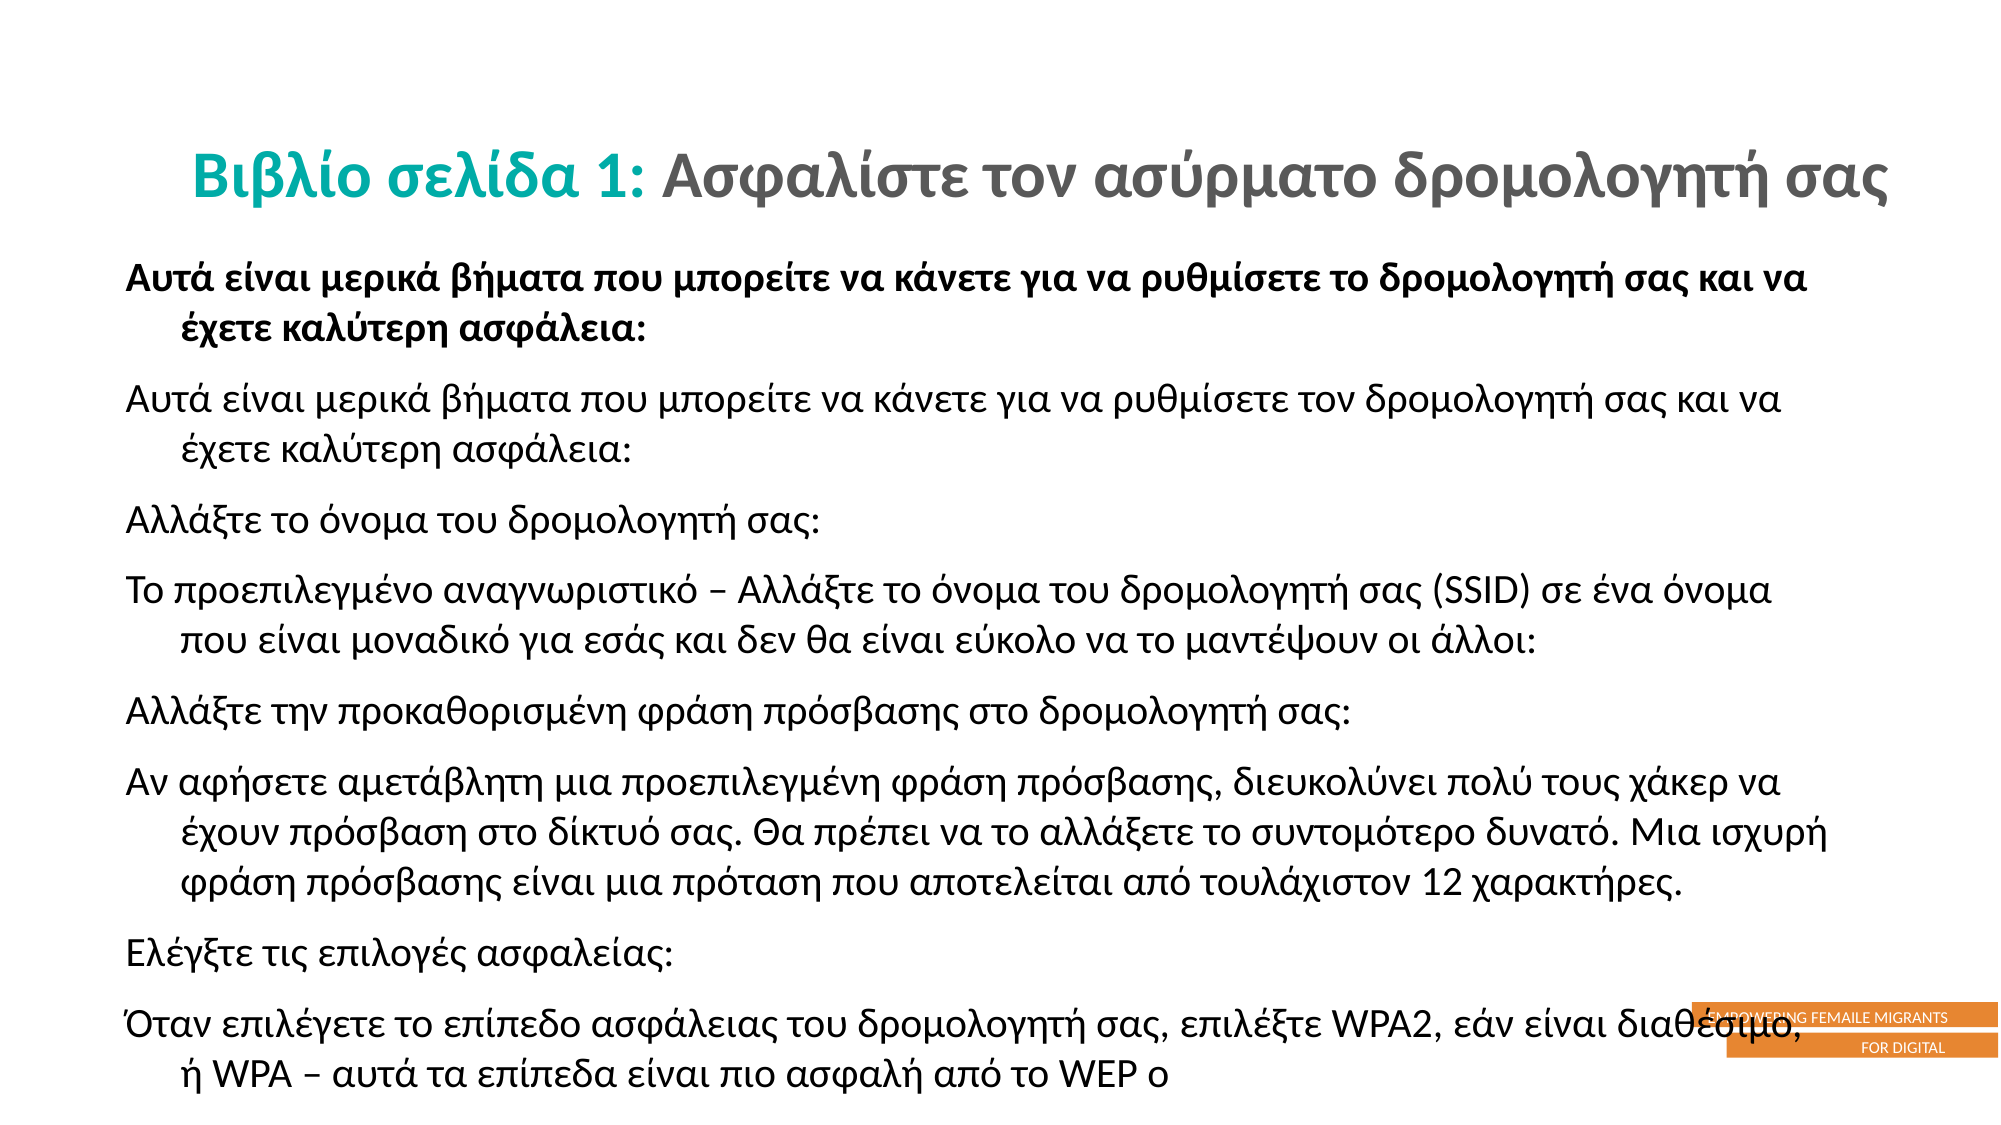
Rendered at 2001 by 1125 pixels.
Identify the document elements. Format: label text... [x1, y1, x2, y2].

text_box Αυτά είναι μερικά βήματα που μπορείτε να κάνετε για να ρυθμίσετε το δρομολογητή σας και να έχετε καλύτερη ασφάλεια: Αυτά είναι μερικά βήματα που μπορείτε να κάνετε για να ρυθμίσετε τον δρομολογητή σας και να έχετε καλύτερη ασφάλεια: Αλλάξτε το όνομα του δρομολογητή σας: Το προεπιλεγμένο αναγνωριστικό – Αλλάξτε το όνομα του δρομολογητή σας (SSID) σε ένα όνομα που είναι μοναδικό για εσάς και δεν θα είναι εύκολο να το μαντέψουν οι άλλοι: Αλλάξτε την προκαθορισμένη φράση πρόσβασης στο δρομολογητή σας: Αν αφήσετε αμετάβλητη μια προεπιλεγμένη φράση πρόσβασης, διευκολύνει πολύ τους χάκερ να έχουν πρόσβαση στο δίκτυό σας. Θα πρέπει να το αλλάξετε το συντομότερο δυνατό. Μια ισχυρή φράση πρόσβασης είναι μια πρόταση που αποτελείται από τουλάχιστον 12 χαρακτήρες. Ελέγξτε τις επιλογές ασφαλείας: Όταν επιλέγετε το επίπεδο ασφάλειας του δρομολογητή σας, επιλέξτε WPA2, εάν είναι διαθέσιμο, ή WPA – αυτά τα επίπεδα είναι πιο ασφαλή από το WEP o [109, 242, 1846, 1038]
text_box Βιβλίο σελίδα 1: Ασφαλίστε τον ασύρματο δρομολογητή σας [178, 123, 1917, 216]
